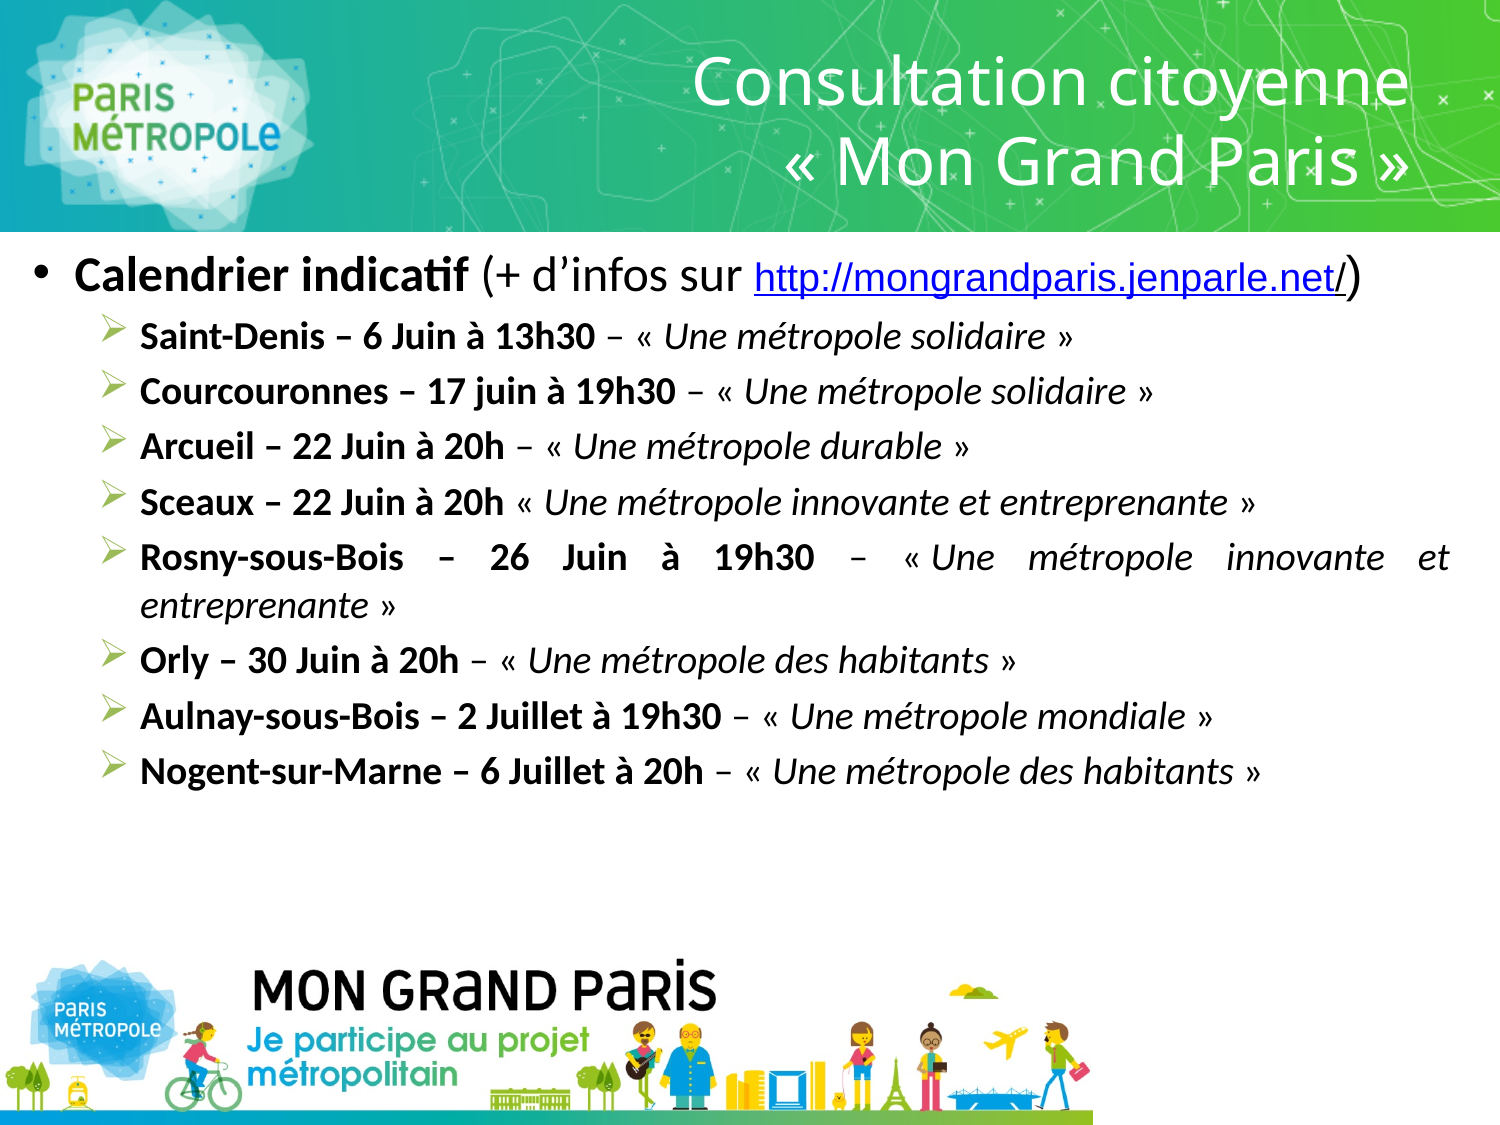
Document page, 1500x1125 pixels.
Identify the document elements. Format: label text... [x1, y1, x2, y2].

text_box Calendrier indicatif (+ d’infos sur http://mongrandparis.jenparle.net/) Saint-Denis – 6 Juin à 13h30 – « Une métropole solidaire » Courcouronnes – 17 juin à 19h30 – « Une métropole solidaire » Arcueil – 22 Juin à 20h – « Une métropole durable » Sceaux – 22 Juin à 20h « Une métropole innovante et entreprenante » Rosny-sous-Bois – 26 Juin à 19h30 – « Une métropole innovante et entreprenante » Orly – 30 Juin à 20h – « Une métropole des habitants » Aulnay-sous-Bois – 2 Juillet à 19h30 – « Une métropole mondiale » Nogent-sur-Marne – 6 Juillet à 20h – « Une métropole des habitants » [0, 240, 1465, 1125]
picture [0, 0, 1500, 232]
picture [0, 954, 1093, 1125]
